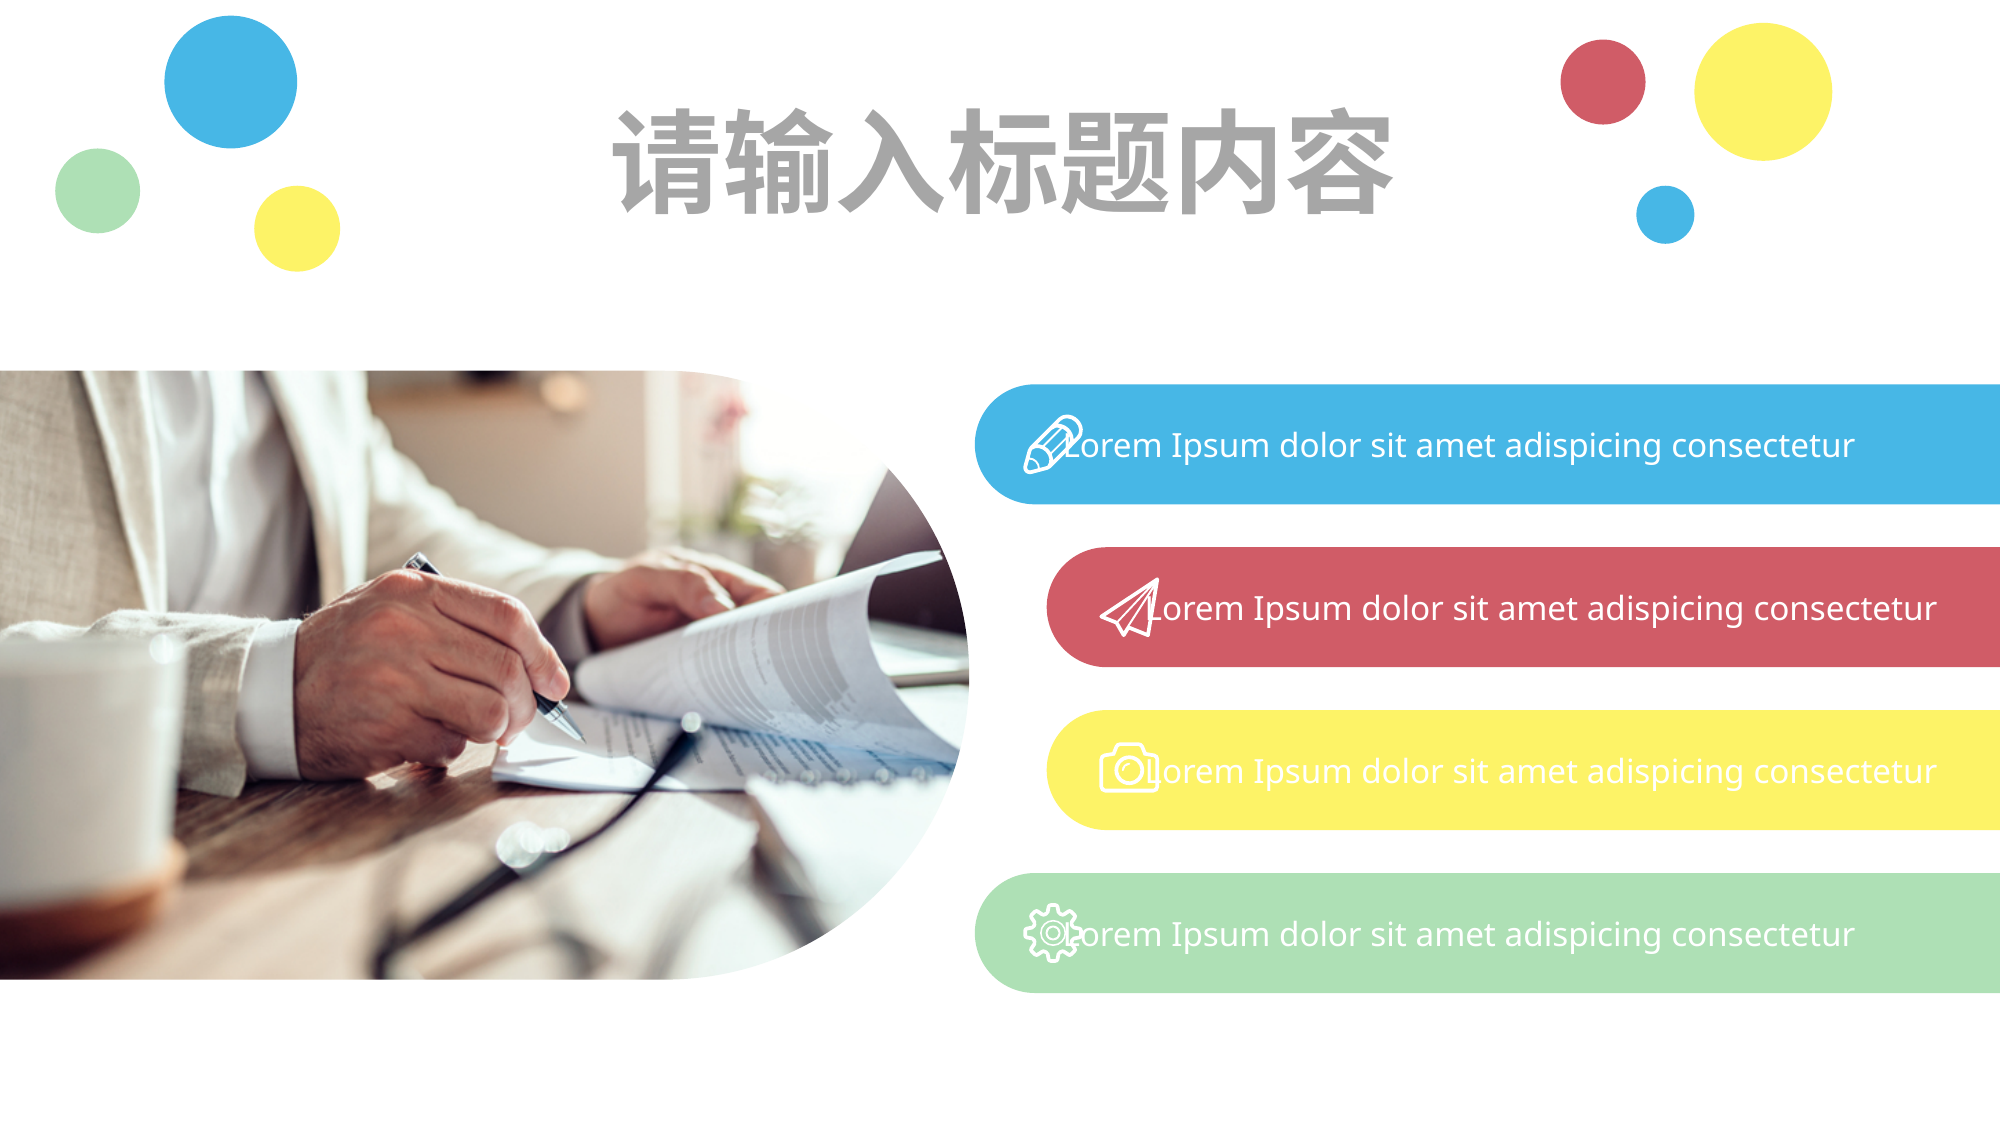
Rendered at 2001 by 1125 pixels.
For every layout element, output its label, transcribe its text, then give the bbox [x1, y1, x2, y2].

text_box [54, 147, 142, 235]
text_box Lorem Ipsum dolor sit amet adispicing consectetur [1129, 742, 1954, 798]
text_box Lorem Ipsum dolor sit amet adispicing consectetur [1047, 417, 1872, 472]
text_box [1693, 21, 1834, 162]
text_box [163, 14, 299, 150]
text_box [1045, 546, 2000, 669]
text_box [1023, 903, 1083, 963]
text_box [1099, 595, 1129, 638]
text_box [1023, 429, 1047, 475]
text_box [1559, 38, 1647, 126]
text_box [973, 871, 2000, 995]
picture [0, 370, 970, 980]
text_box Lorem Ipsum dolor sit amet adispicing consectetur [1083, 905, 1872, 961]
text_box [1045, 709, 2000, 832]
text_box Lorem Ipsum dolor sit amet adispicing consectetur [1129, 579, 1954, 635]
text_box 请输入标题内容 [595, 84, 1413, 235]
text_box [1099, 742, 1160, 793]
text_box [1635, 184, 1696, 245]
text_box [973, 383, 2000, 506]
text_box [253, 184, 342, 273]
